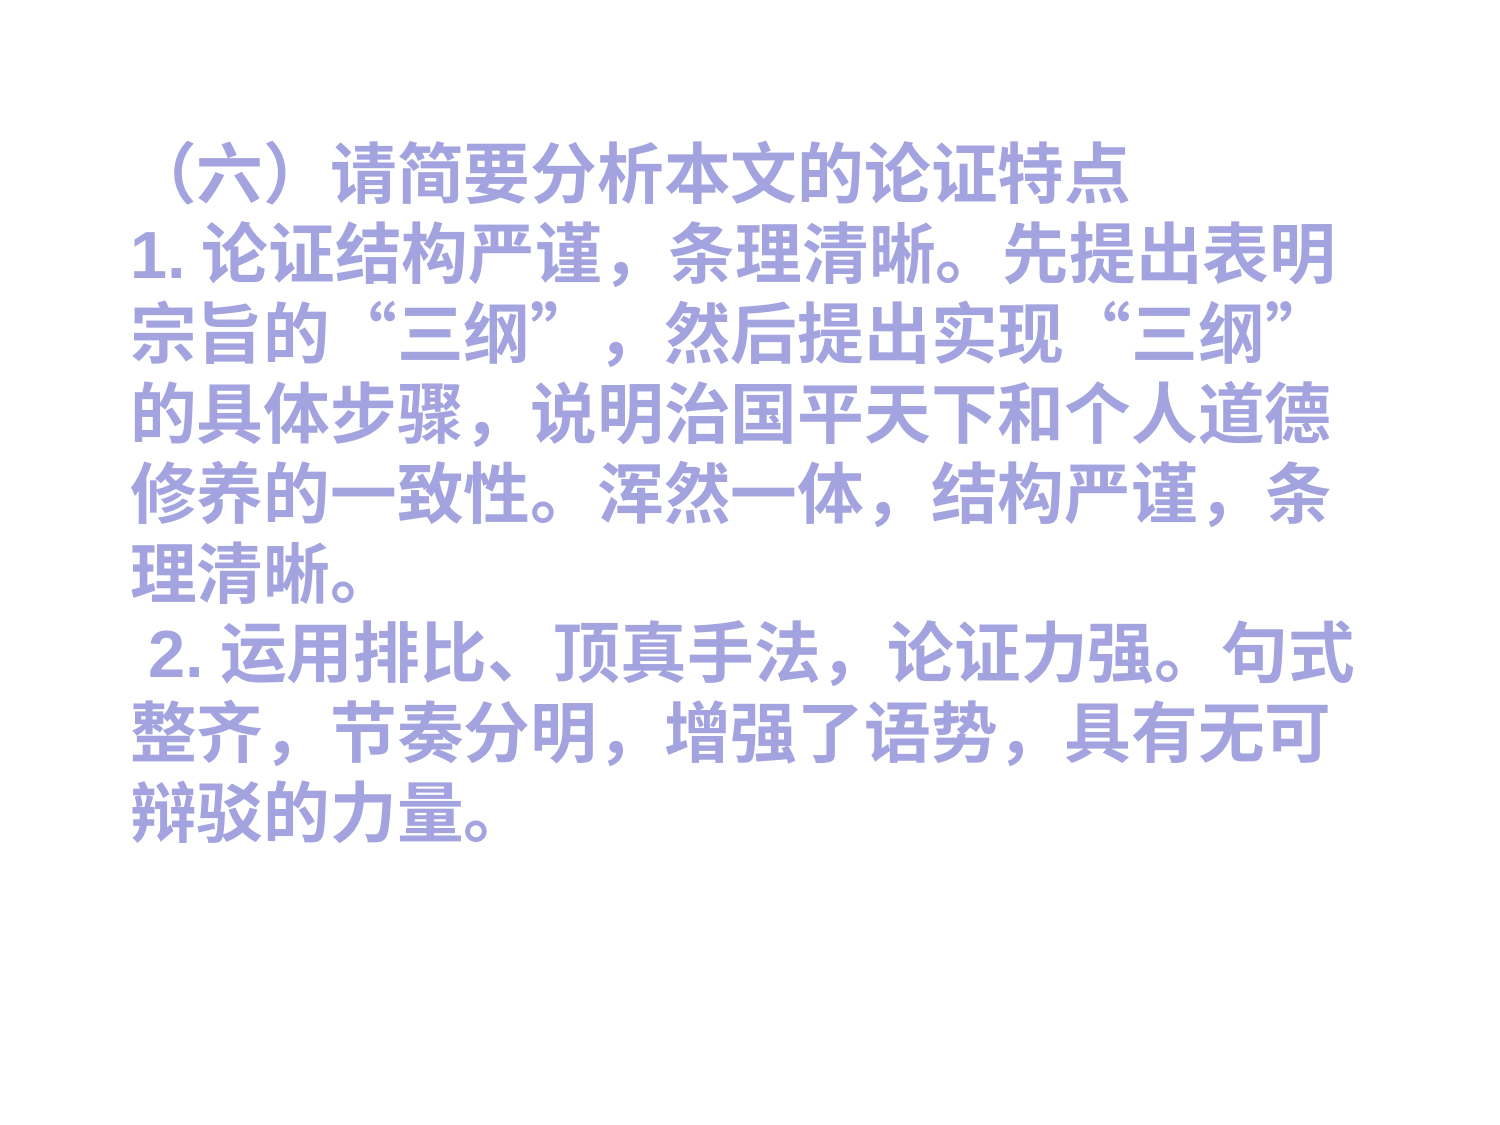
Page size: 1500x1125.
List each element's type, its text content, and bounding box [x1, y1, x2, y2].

text_box （六）请简要分析本文的论证特点 1.论证结构严谨，条理清晰。先提出表明宗旨的“三纲”，然后提出实现“三纲”的具体步骤，说明治国平天下和个人道德修养的一致性。浑然一体，结构严谨，条理清晰。 2.运用排比、顶真手法，论证力强。句式整齐，节奏分明，增强了语势，具有无可辩驳的力量。 [115, 124, 1385, 859]
